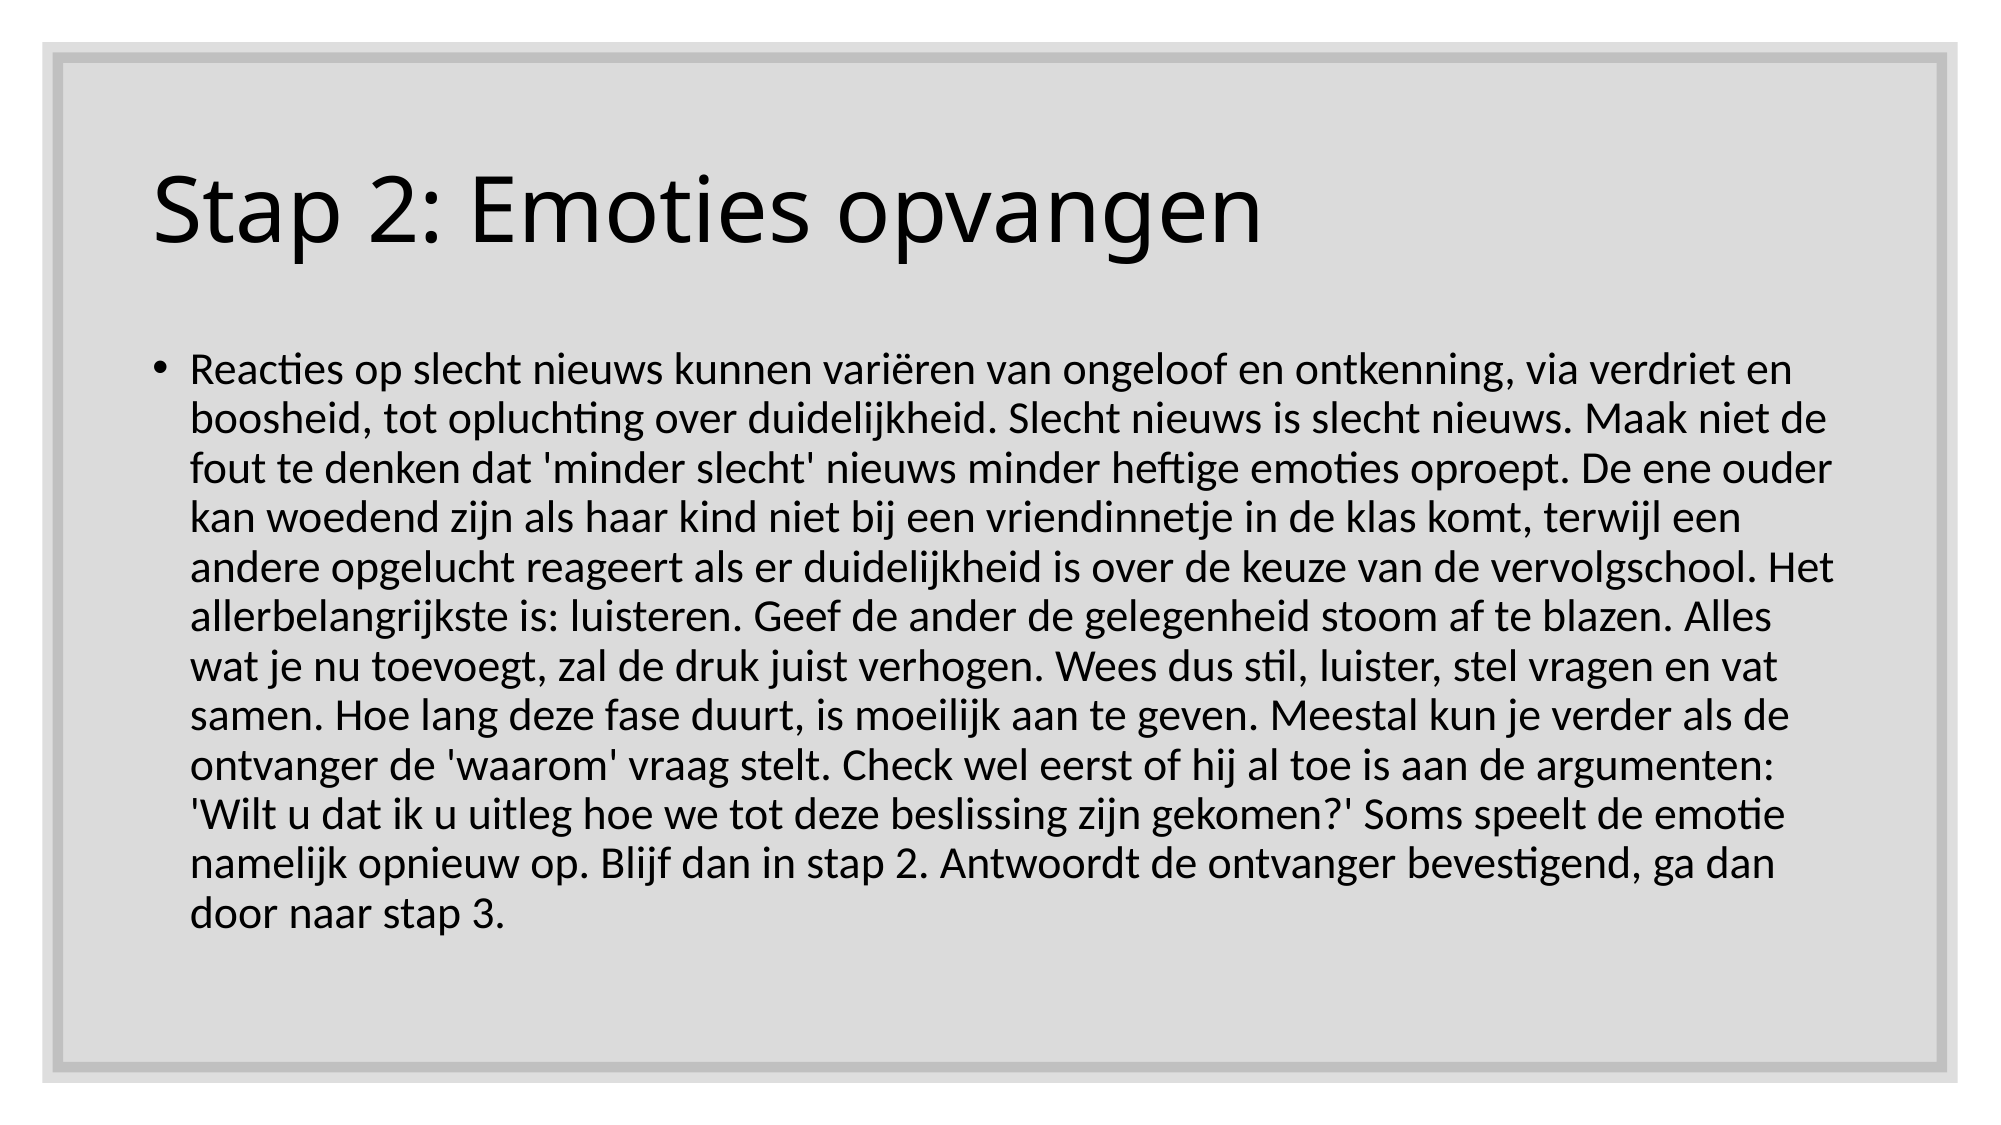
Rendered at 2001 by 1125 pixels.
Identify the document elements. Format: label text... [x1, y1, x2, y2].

list Reacties op slecht nieuws kunnen variëren van ongeloof en ontkenning, via verdriet en boosheid, tot opluchting over duidelijkheid. Slecht nieuws is slecht nieuws. Maak niet de fout te denken dat 'minder slecht' nieuws minder heftige emoties oproept. De ene ouder kan woedend zijn als haar kind niet bij een vriendinnetje in de klas komt, terwijl een andere opgelucht reageert als er duidelijkheid is over de keuze van de vervolgschool. Het allerbelangrijkste is: luisteren. Geef de ander de gelegenheid stoom af te blazen. Alles wat je nu toevoegt, zal de druk juist verhogen. Wees dus stil, luister, stel vragen en vat samen. Hoe lang deze fase duurt, is moeilijk aan te geven. Meestal kun je verder als de ontvanger de 'waarom' vraag stelt. Check wel eerst of hij al toe is aan de argumenten: 'Wilt u dat ik u uitleg hoe we tot deze beslissing zijn gekomen?' Soms speelt de emotie namelijk opnieuw op. Blijf dan in stap 2. Antwoordt de ontvanger bevestigend, ga dan door naar stap 3. [137, 337, 1863, 973]
title Stap 2: Emoties opvangen [137, 103, 1863, 322]
text_box [52, 51, 1948, 1073]
